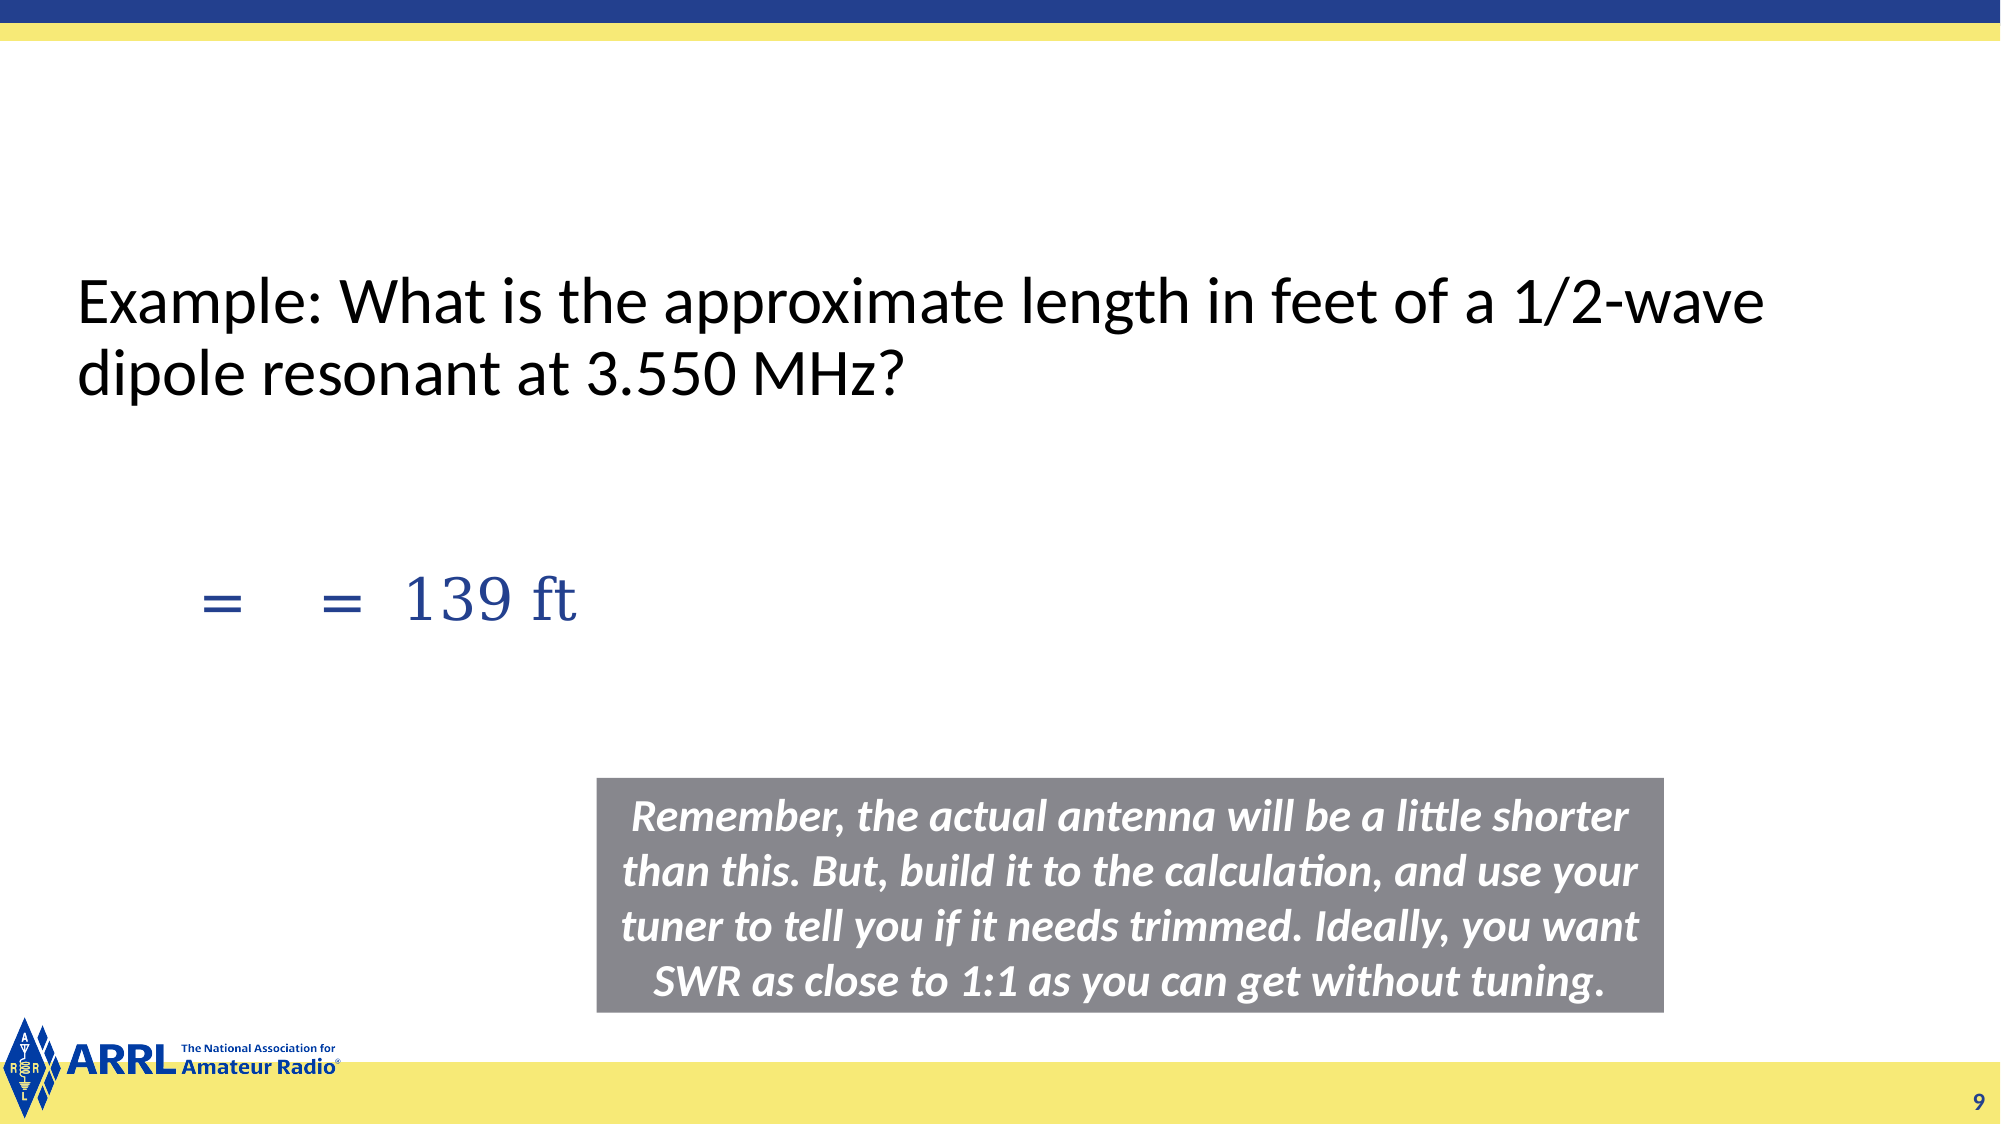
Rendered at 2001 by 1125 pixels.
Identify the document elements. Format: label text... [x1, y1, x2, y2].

picture [1, 1015, 342, 1121]
title Example: What is the approximate length in feet of a 1/2-wave dipole resonant at 3.550 MHz? [62, 249, 1863, 425]
text_box Remember, the actual antenna will be a little shorter than this. But, build it to the calculation, and use your tuner to tell you if it needs trimmed. Ideally, you want SWR as close to 1:1 as you can get without tuning. [596, 777, 1664, 1013]
